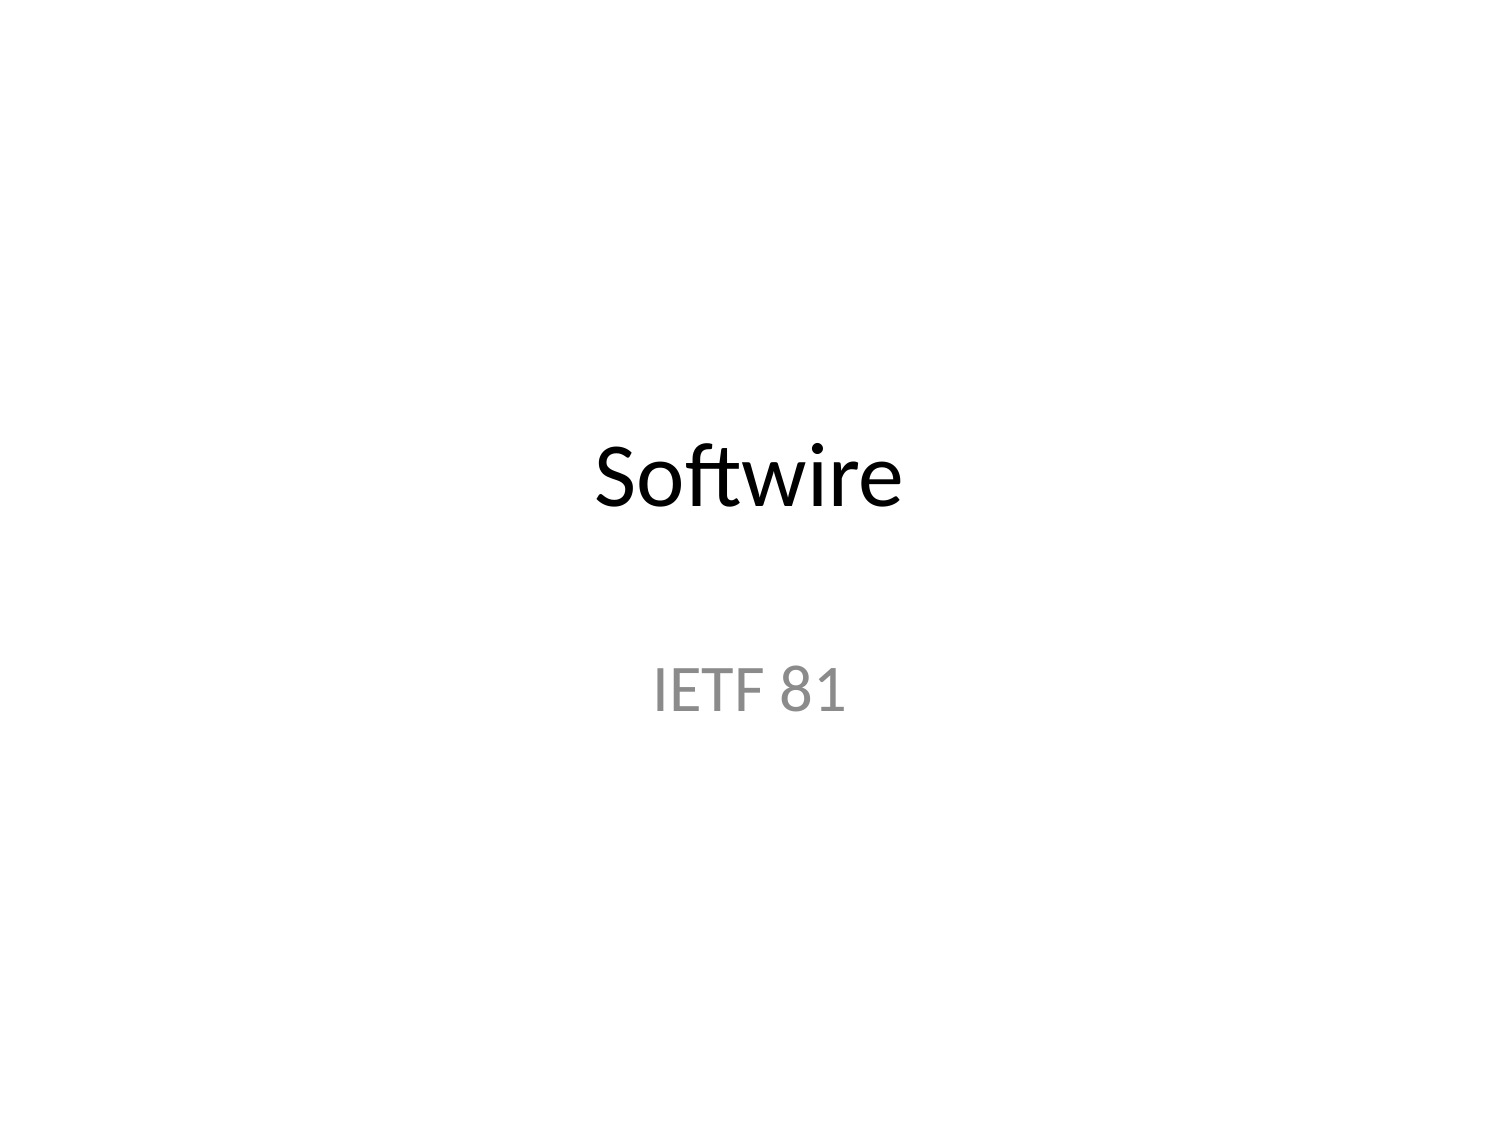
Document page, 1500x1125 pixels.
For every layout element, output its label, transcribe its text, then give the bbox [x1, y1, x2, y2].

title Softwire [112, 349, 1388, 591]
subtitle IETF 81 [225, 637, 1275, 925]
